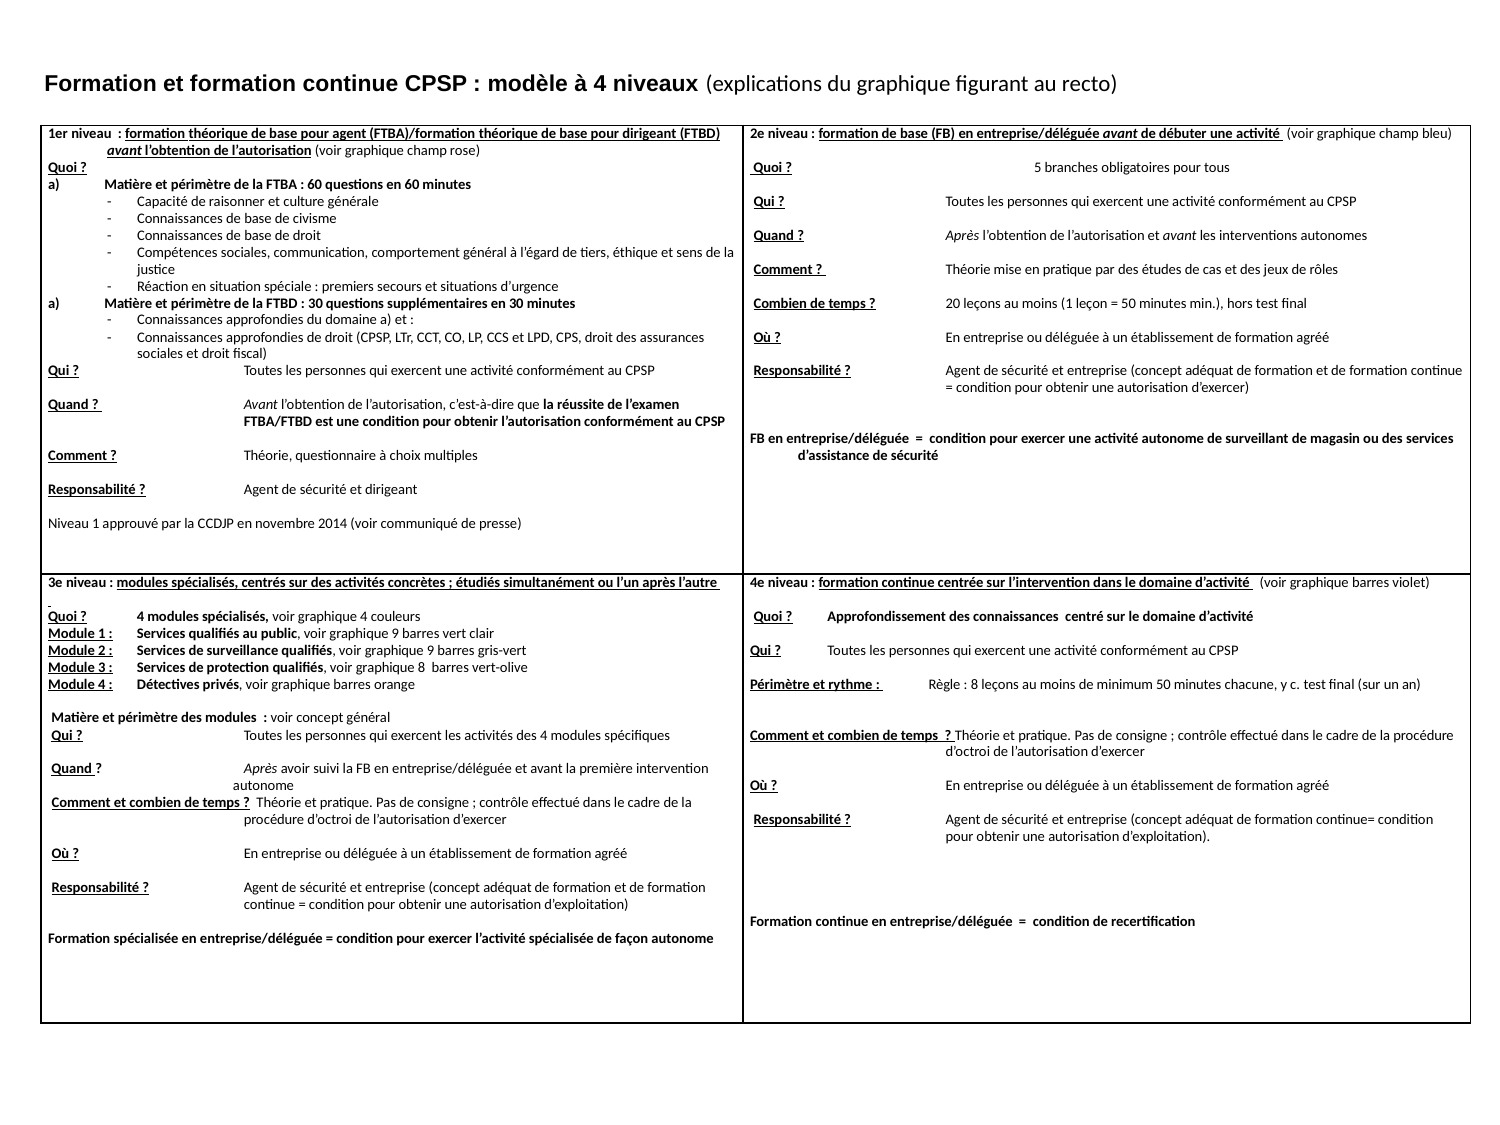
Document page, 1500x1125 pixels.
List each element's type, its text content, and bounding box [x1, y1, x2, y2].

table_header 2e niveau : formation de base (FB) en entreprise/déléguée avant de débuter une activité (voir graphique champ bleu) Quoi ? 5 branches obligatoires pour tous Qui ? Toutes les personnes qui exercent une activité conformément au CPSP Quand ? Après l’obtention de l’autorisation et avant les interventions autonomes Comment ? Théorie mise en pratique par des études de cas et des jeux de rôles Combien de temps ? 20 leçons au moins (1 leçon = 50 minutes min.), hors test final Où ? En entreprise ou déléguée à un établissement de formation agréé Responsabilité ? Agent de sécurité et entreprise (concept adéquat de formation et de formation continue = condition pour obtenir une autorisation d’exercer) FB en entreprise/déléguée = condition pour exercer une activité autonome de surveillant de magasin ou des services d’assistance de sécurité [744, 126, 1470, 573]
text_box Formation et formation continue CPSP : modèle à 4 niveaux (explications du graphique figurant au recto) [29, 60, 1236, 104]
table_cell 4e niveau : formation continue centrée sur l’intervention dans le domaine d’activité (voir graphique barres violet) Quoi ? Approfondissement des connaissances centré sur le domaine d’activité Qui ? Toutes les personnes qui exercent une activité conformément au CPSP Périmètre et rythme : Règle : 8 leçons au moins de minimum 50 minutes chacune, y c. test final (sur un an) Comment et combien de temps ? Théorie et pratique. Pas de consigne ; contrôle effectué dans le cadre de la procédure d’octroi de l’autorisation d’exercer Où ? En entreprise ou déléguée à un établissement de formation agréé Responsabilité ? Agent de sécurité et entreprise (concept adéquat de formation continue= condition pour obtenir une autorisation d’exploitation). Formation continue en entreprise/déléguée = condition de recertification [744, 575, 1470, 1022]
table_cell 3e niveau : modules spécialisés, centrés sur des activités concrètes ; étudiés simultanément ou l’un après l’autre Quoi ? 4 modules spécialisés, voir graphique 4 couleurs Module 1 : Services qualifiés au public, voir graphique 9 barres vert clair Module 2 : Services de surveillance qualifiés, voir graphique 9 barres gris-vert Module 3 : Services de protection qualifiés, voir graphique 8 barres vert-olive Module 4 : Détectives privés, voir graphique barres orange Matière et périmètre des modules : voir concept général Qui ? Toutes les personnes qui exercent les activités des 4 modules spécifiques Quand ? Après avoir suivi la FB en entreprise/déléguée et avant la première intervention autonome Comment et combien de temps ? Théorie et pratique. Pas de consigne ; contrôle effectué dans le cadre de la procédure d’octroi de l’autorisation d’exercer Où ? En entreprise ou déléguée à un établissement de formation agréé Responsabilité ? Agent de sécurité et entreprise (concept adéquat de formation et de formation continue = condition pour obtenir une autorisation d’exploitation) Formation spécialisée en entreprise/déléguée = condition pour exercer l’activité spécialisée de façon autonome [42, 575, 742, 1022]
table_header 1er niveau : formation théorique de base pour agent (FTBA)/formation théorique de base pour dirigeant (FTBD) avant l’obtention de l’autorisation (voir graphique champ rose) Quoi ? Matière et périmètre de la FTBA : 60 questions en 60 minutes Capacité de raisonner et culture générale Connaissances de base de civisme Connaissances de base de droit Compétences sociales, communication, comportement général à l’égard de tiers, éthique et sens de la justice Réaction en situation spéciale : premiers secours et situations d’urgence Matière et périmètre de la FTBD : 30 questions supplémentaires en 30 minutes Connaissances approfondies du domaine a) et : Connaissances approfondies de droit (CPSP, LTr, CCT, CO, LP, CCS et LPD, CPS, droit des assurances sociales et droit fiscal) Qui ? Toutes les personnes qui exercent une activité conformément au CPSP Quand ? Avant l’obtention de l’autorisation, c’est-à-dire que la réussite de l’examen FTBA/FTBD est une condition pour obtenir l’autorisation conformément au CPSP Comment ? Théorie, questionnaire à choix multiples Responsabilité ? Agent de sécurité et dirigeant Niveau 1 approuvé par la CCDJP en novembre 2014 (voir communiqué de presse) [42, 126, 742, 573]
